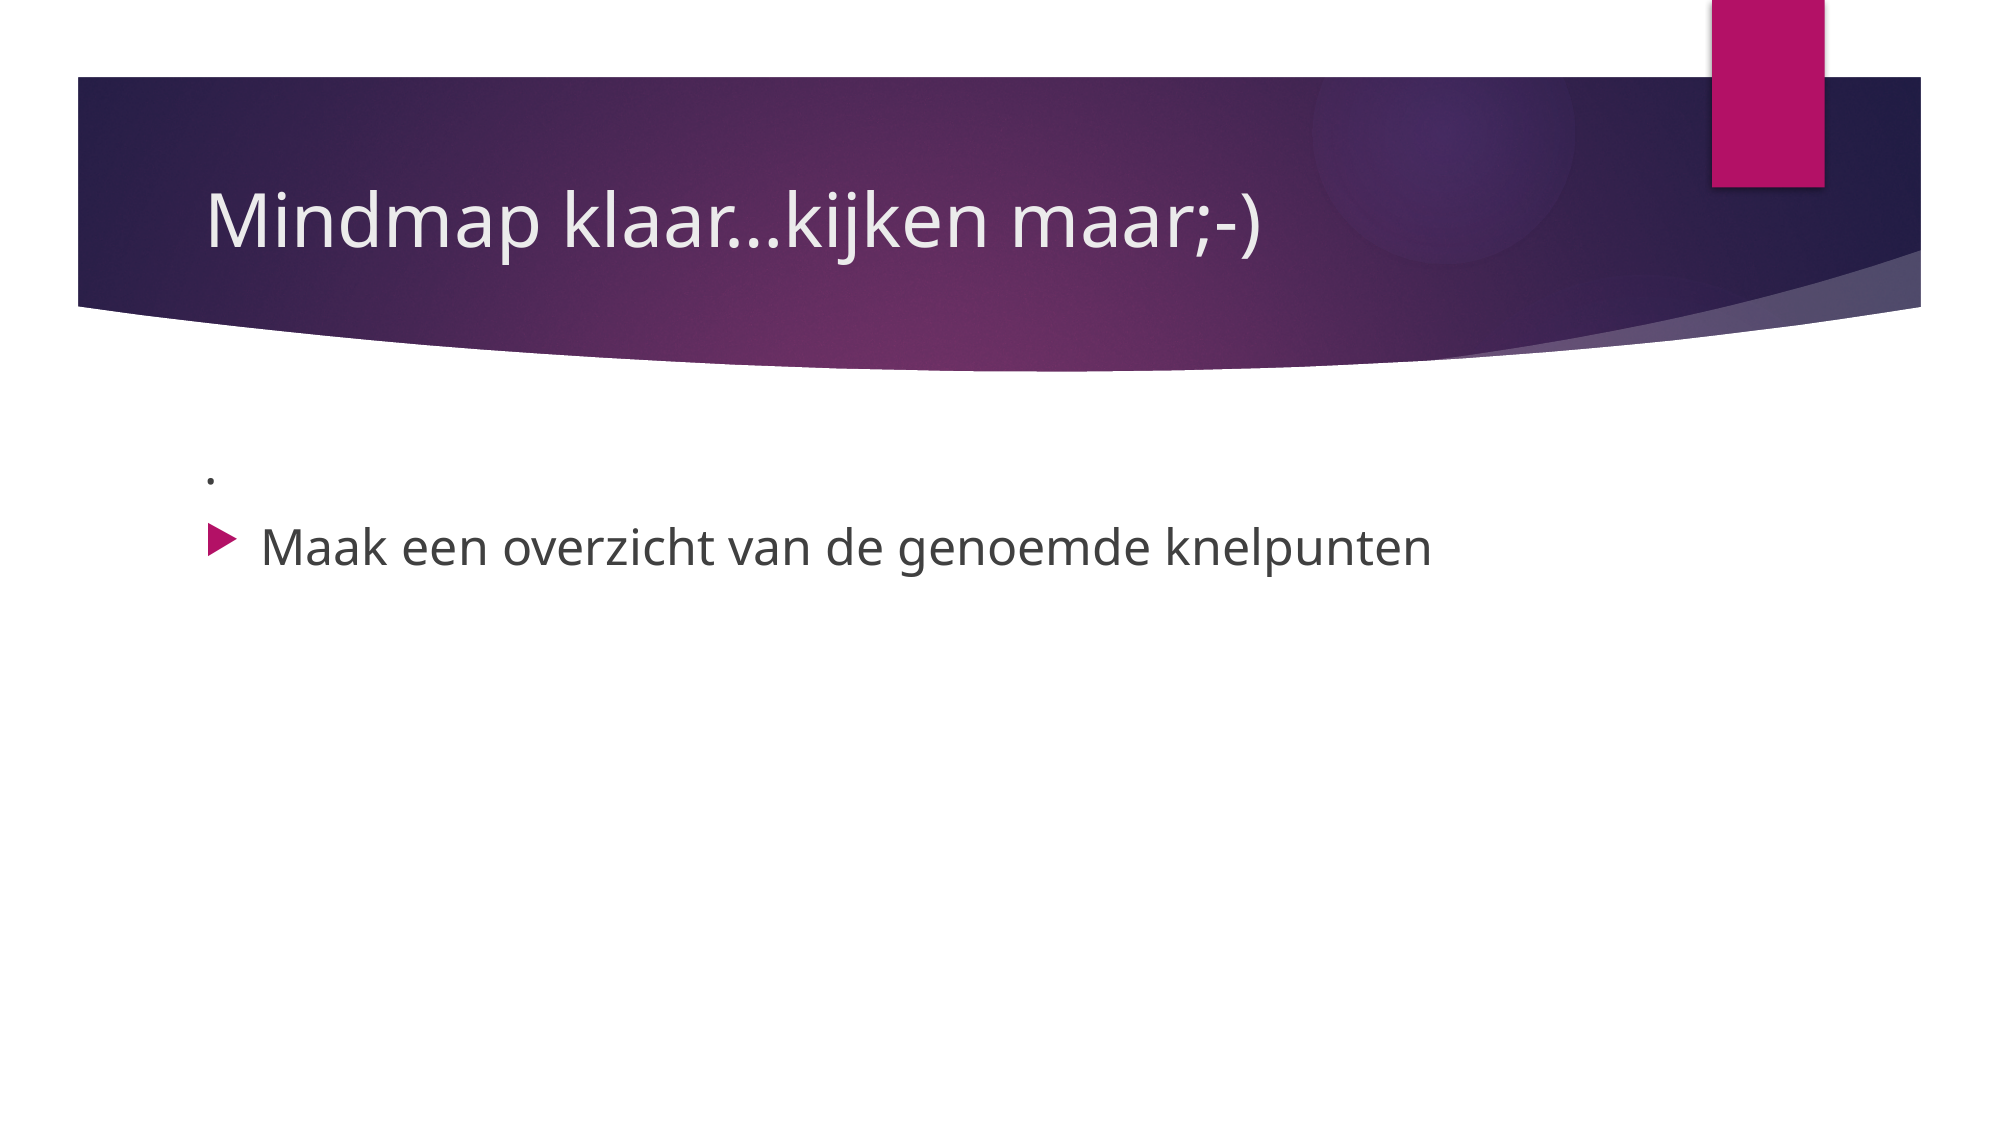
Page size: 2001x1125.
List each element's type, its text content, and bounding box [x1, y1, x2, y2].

list . Maak een overzicht van de genoemde knelpunten [189, 427, 1638, 988]
title Mindmap klaar…kijken maar;-) [189, 159, 1627, 276]
